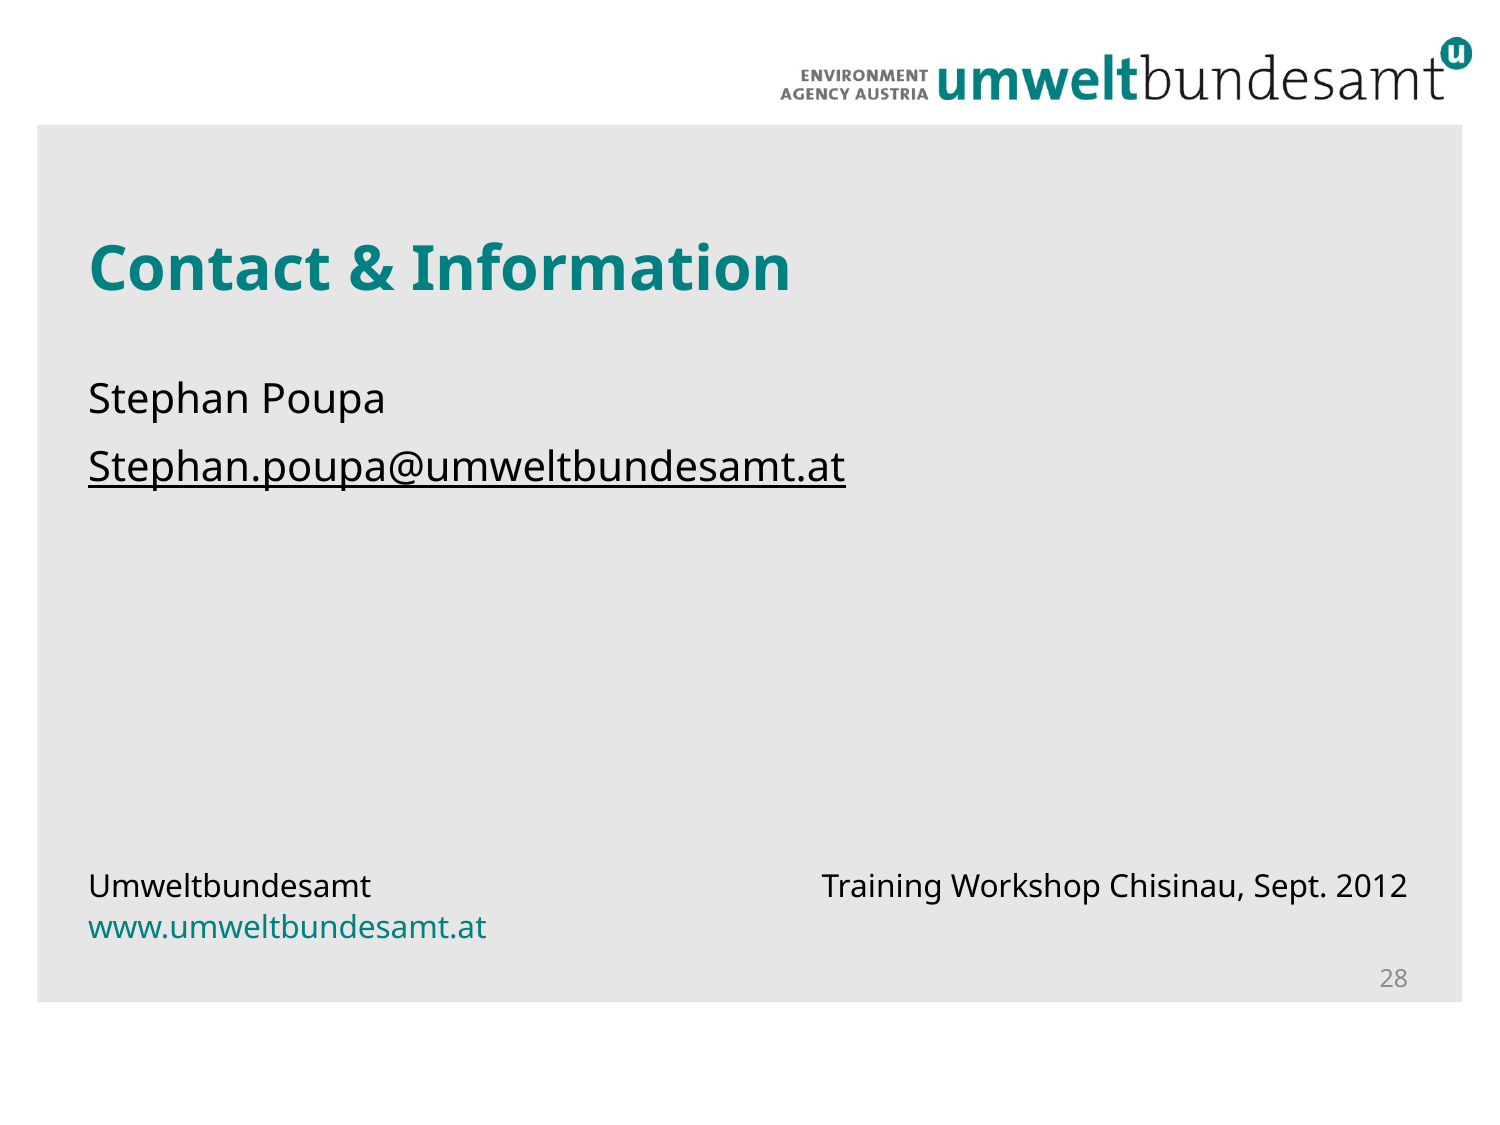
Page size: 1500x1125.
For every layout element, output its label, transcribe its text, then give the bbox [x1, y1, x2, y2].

picture [780, 37, 1472, 100]
slide_number 28 [1072, 958, 1424, 1001]
subtitle Stephan Poupa Stephan.poupa@umweltbundesamt.at [73, 359, 1424, 792]
text_box Training Workshop Chisinau, Sept. 2012 [803, 854, 1424, 954]
text_box Umweltbundesamt www.umweltbundesamt.at [73, 854, 803, 954]
title Contact & Information [73, 171, 1424, 359]
